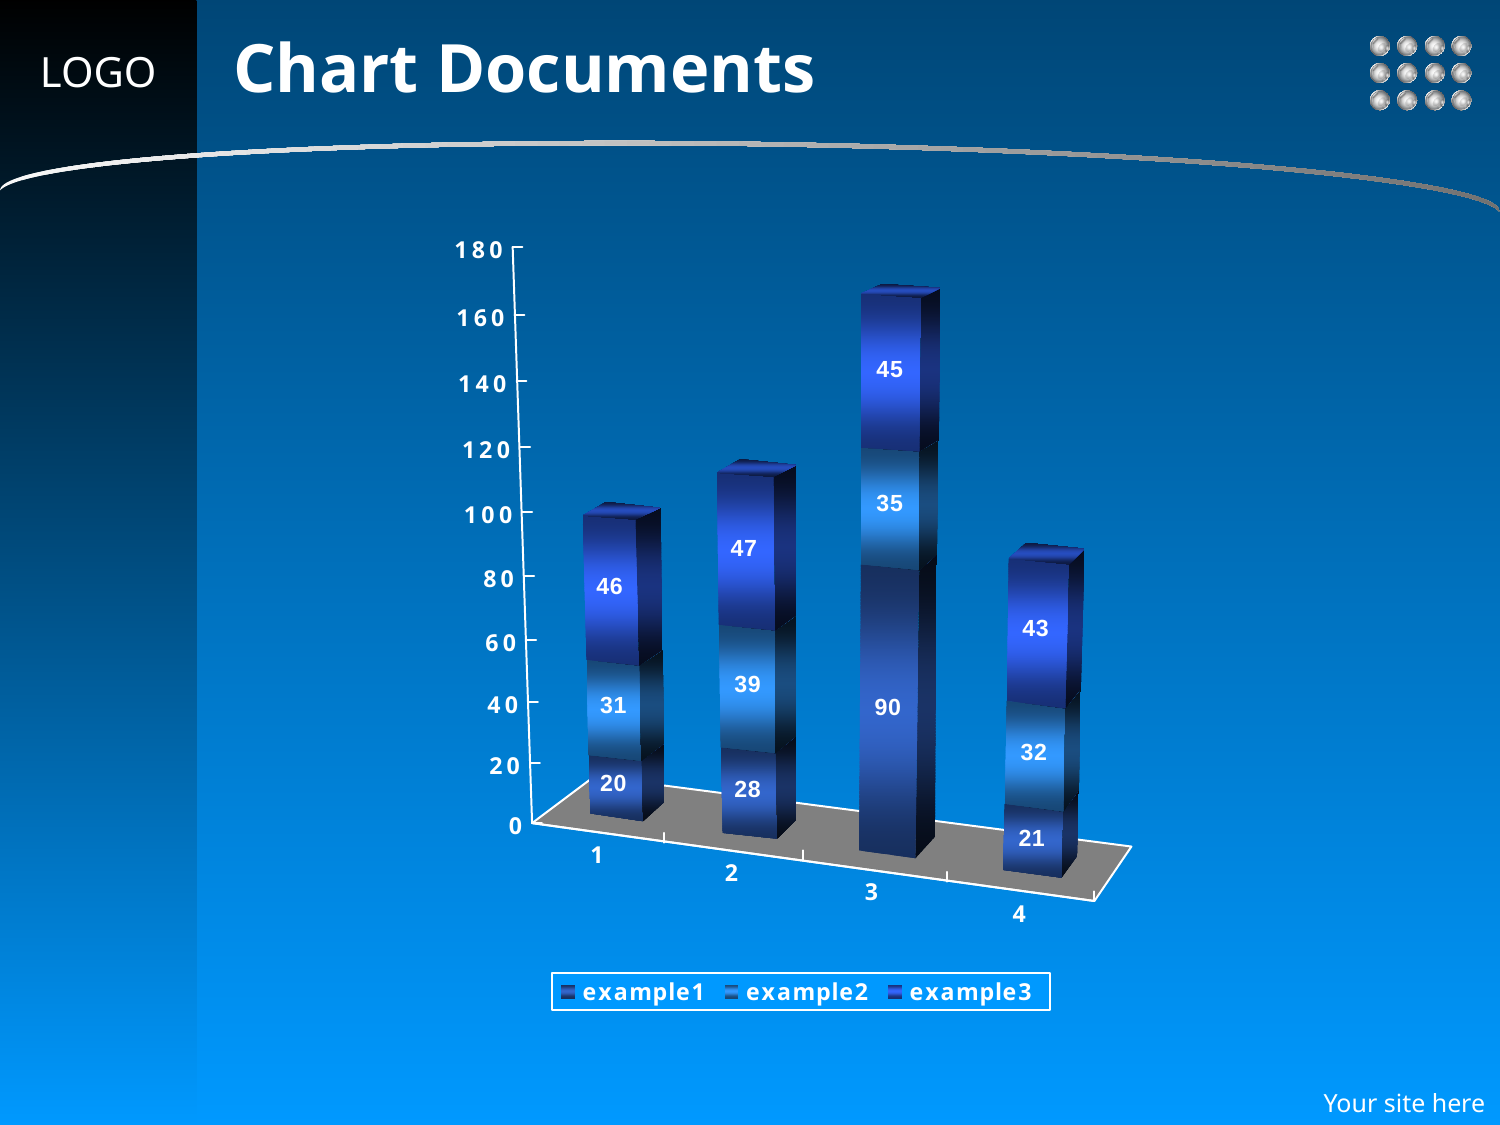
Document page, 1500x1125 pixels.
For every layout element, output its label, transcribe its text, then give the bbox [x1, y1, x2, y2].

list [253, 196, 1352, 1028]
title Chart Documents [218, 15, 1356, 117]
